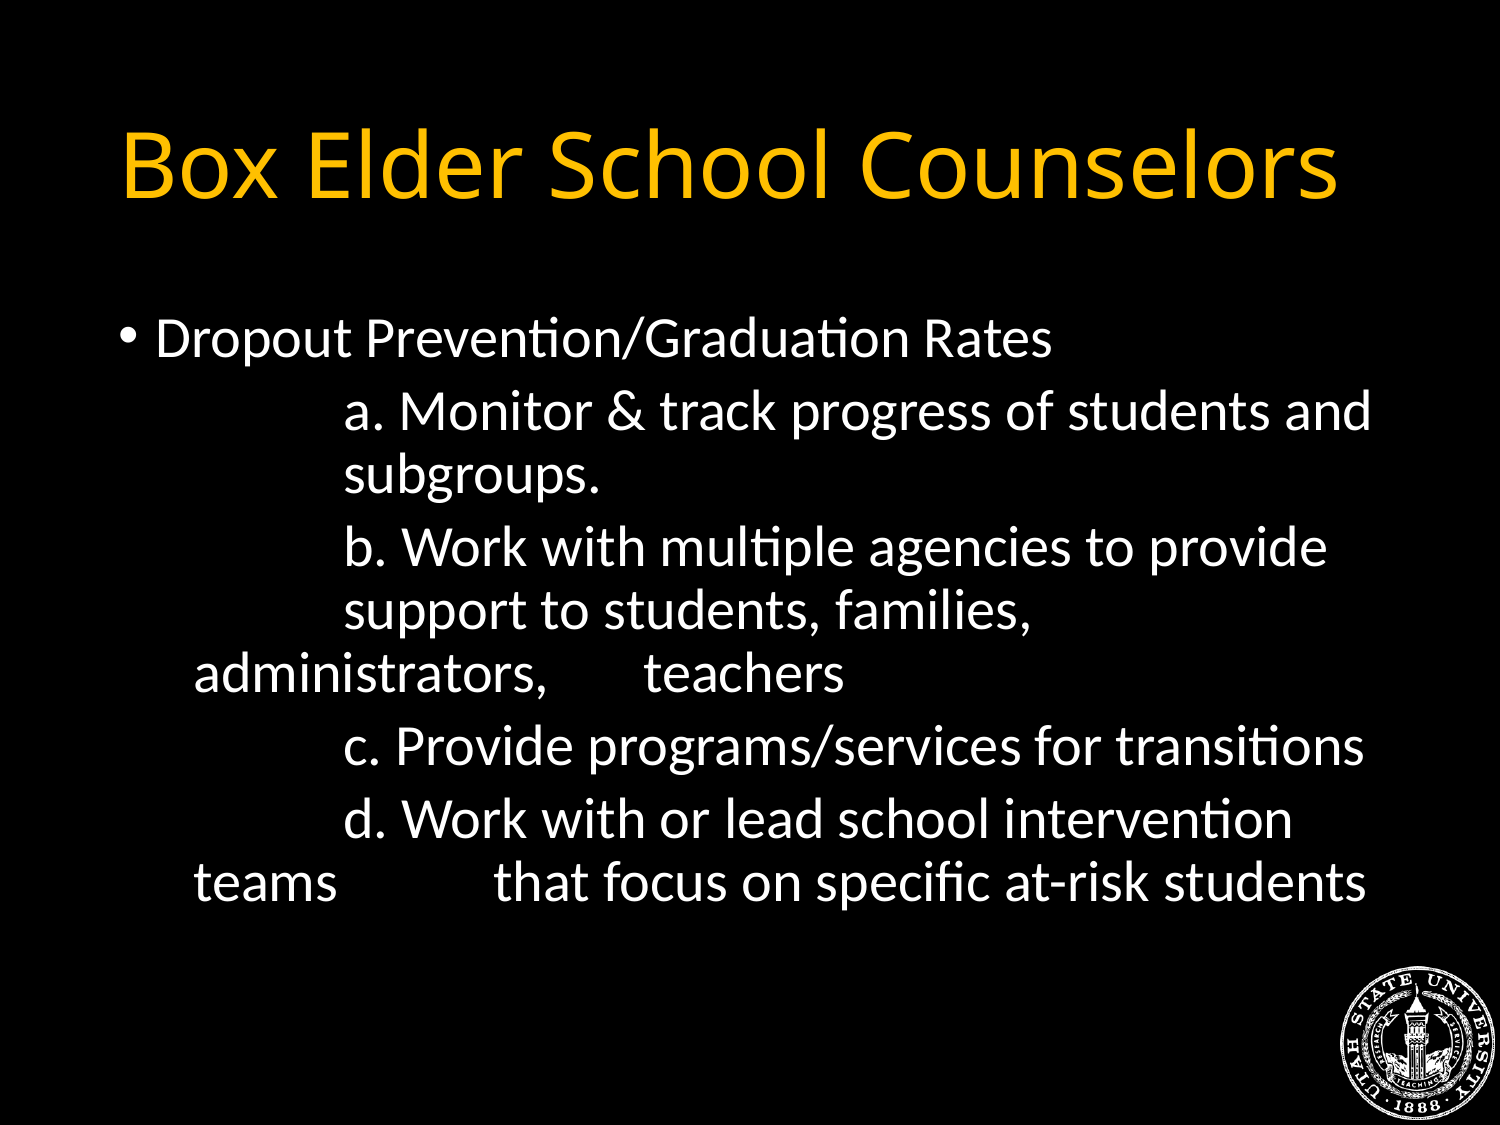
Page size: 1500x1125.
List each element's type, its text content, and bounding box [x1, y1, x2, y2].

title Box Elder School Counselors [103, 59, 1397, 278]
list Dropout Prevention/Graduation Rates a. Monitor & track progress of students and subgroups. b. Work with multiple agencies to provide support to students, families, administrators, teachers c. Provide programs/services for transitions d. Work with or lead school intervention teams that focus on specific at-risk students [103, 299, 1397, 1014]
picture [1340, 966, 1496, 1120]
